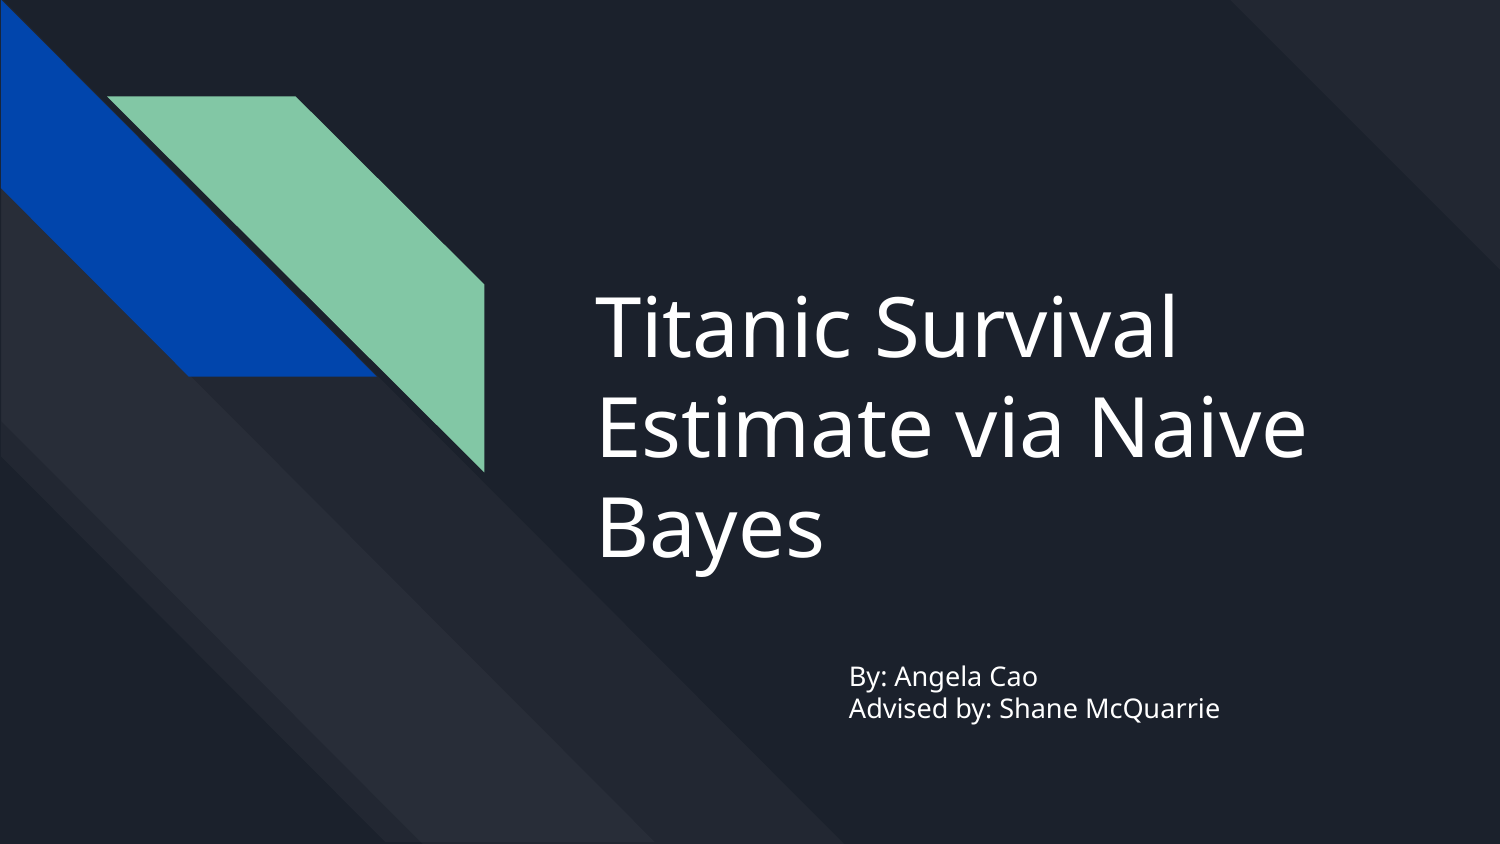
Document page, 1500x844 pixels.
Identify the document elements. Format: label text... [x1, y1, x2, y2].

title Titanic Survival Estimate via Naive Bayes [580, 258, 1404, 518]
subtitle By: Angela Cao Advised by: Shane McQuarrie [833, 643, 1404, 727]
